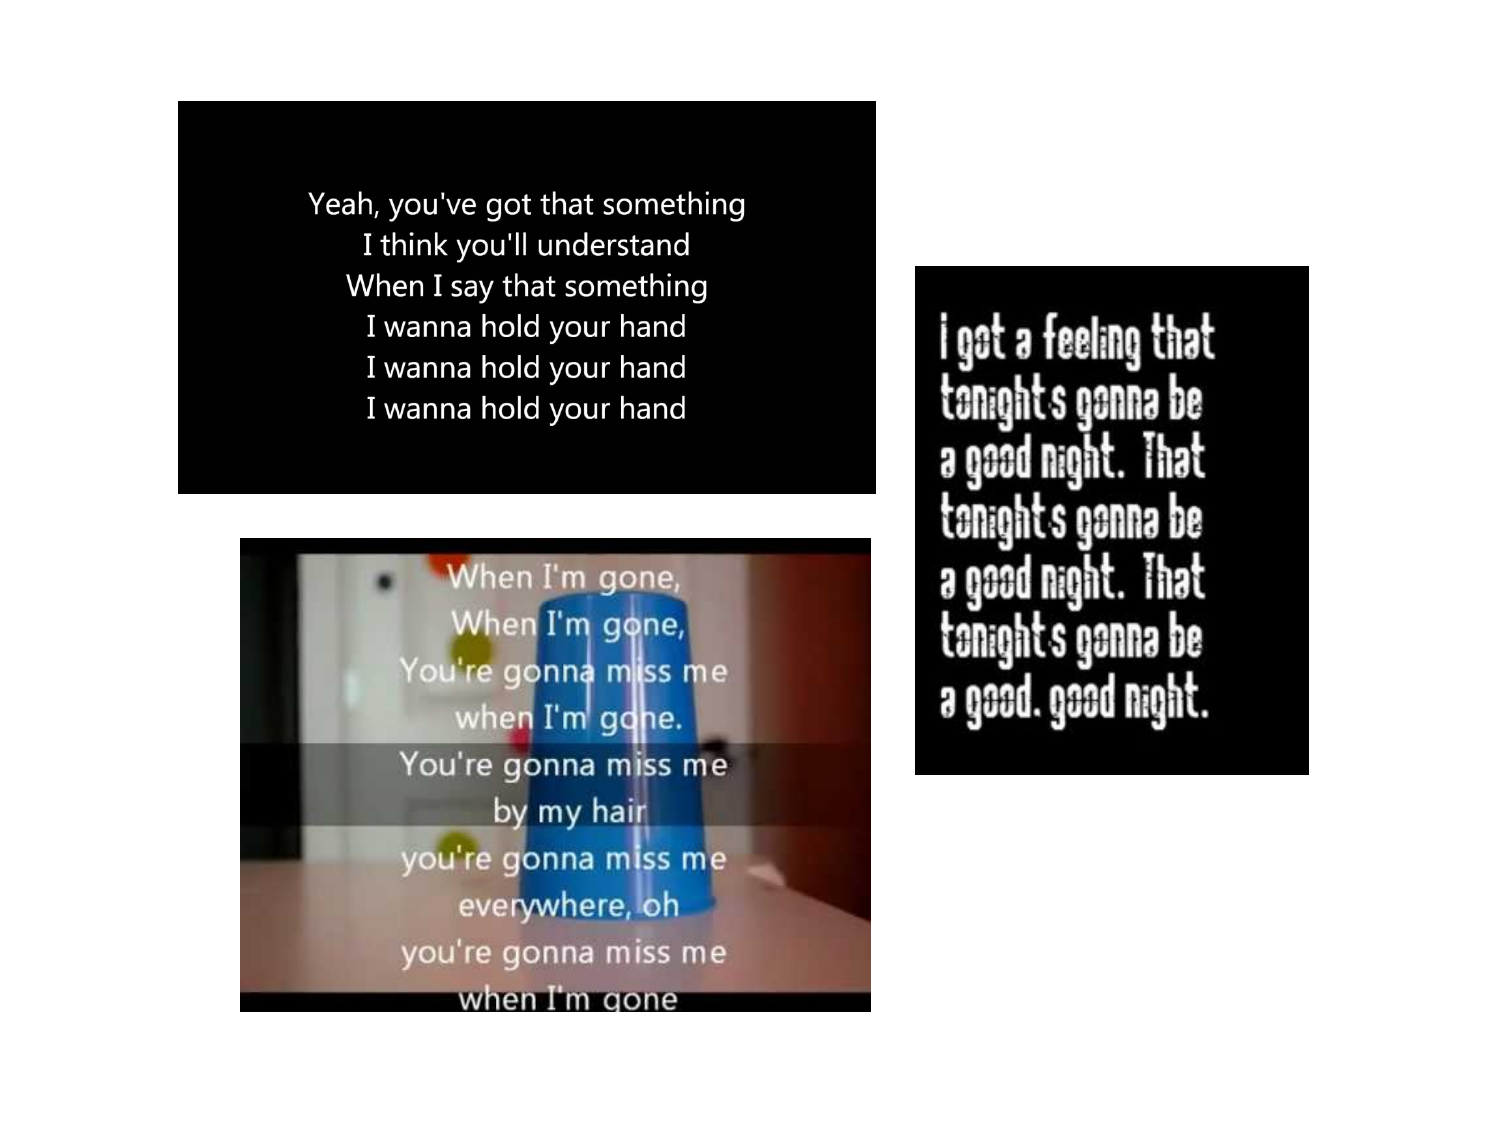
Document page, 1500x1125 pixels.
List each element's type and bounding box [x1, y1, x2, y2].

picture [240, 538, 871, 1012]
list [178, 101, 876, 494]
list [915, 266, 1309, 775]
